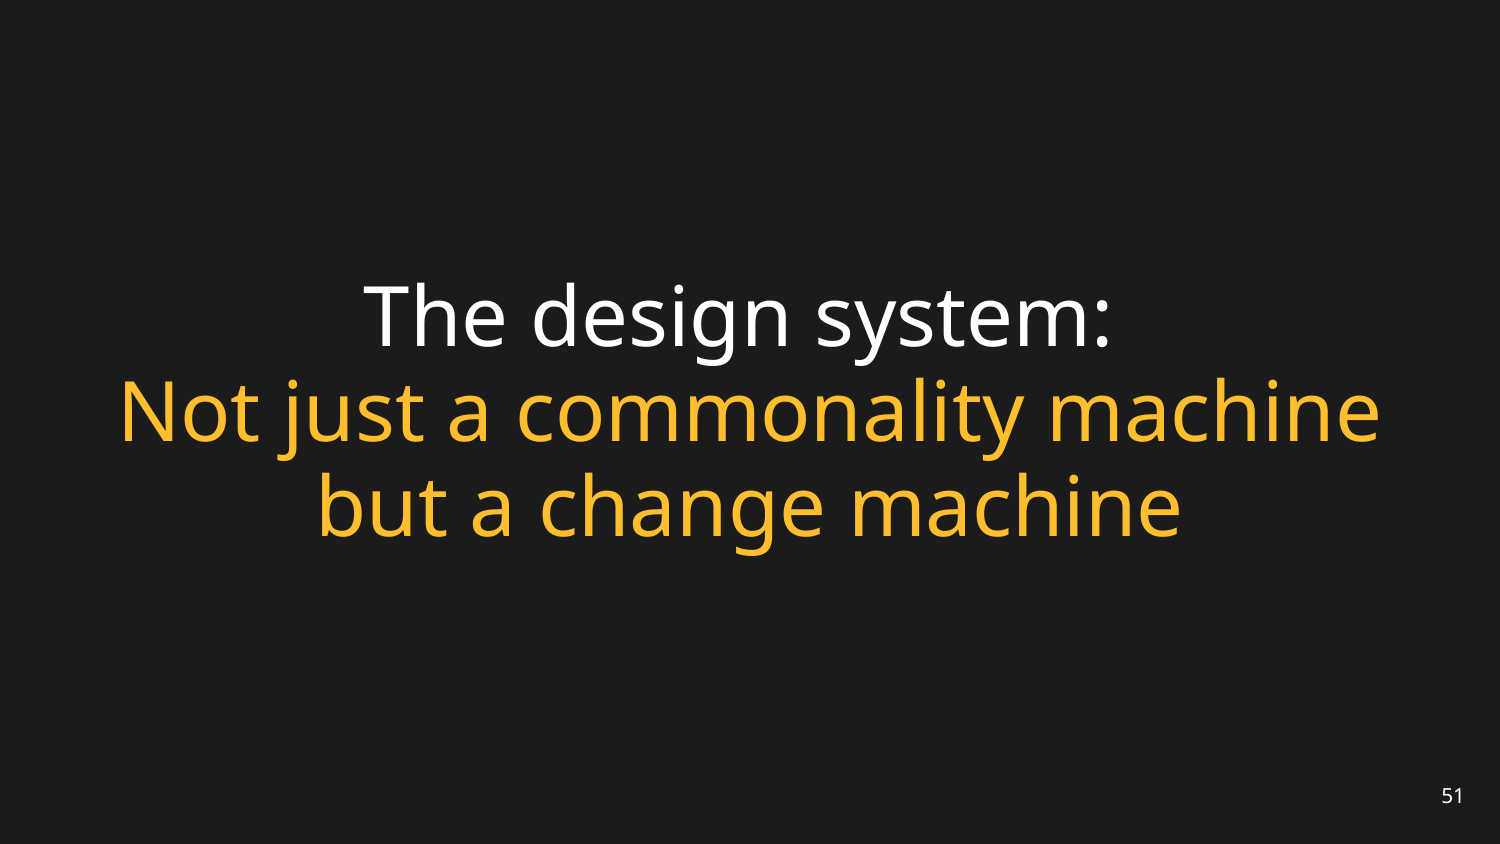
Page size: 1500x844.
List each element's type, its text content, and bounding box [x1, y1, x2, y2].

slide_number 51 [1389, 764, 1480, 830]
title The design system: Not just a commonality machine but a change machine [51, 72, 1449, 753]
